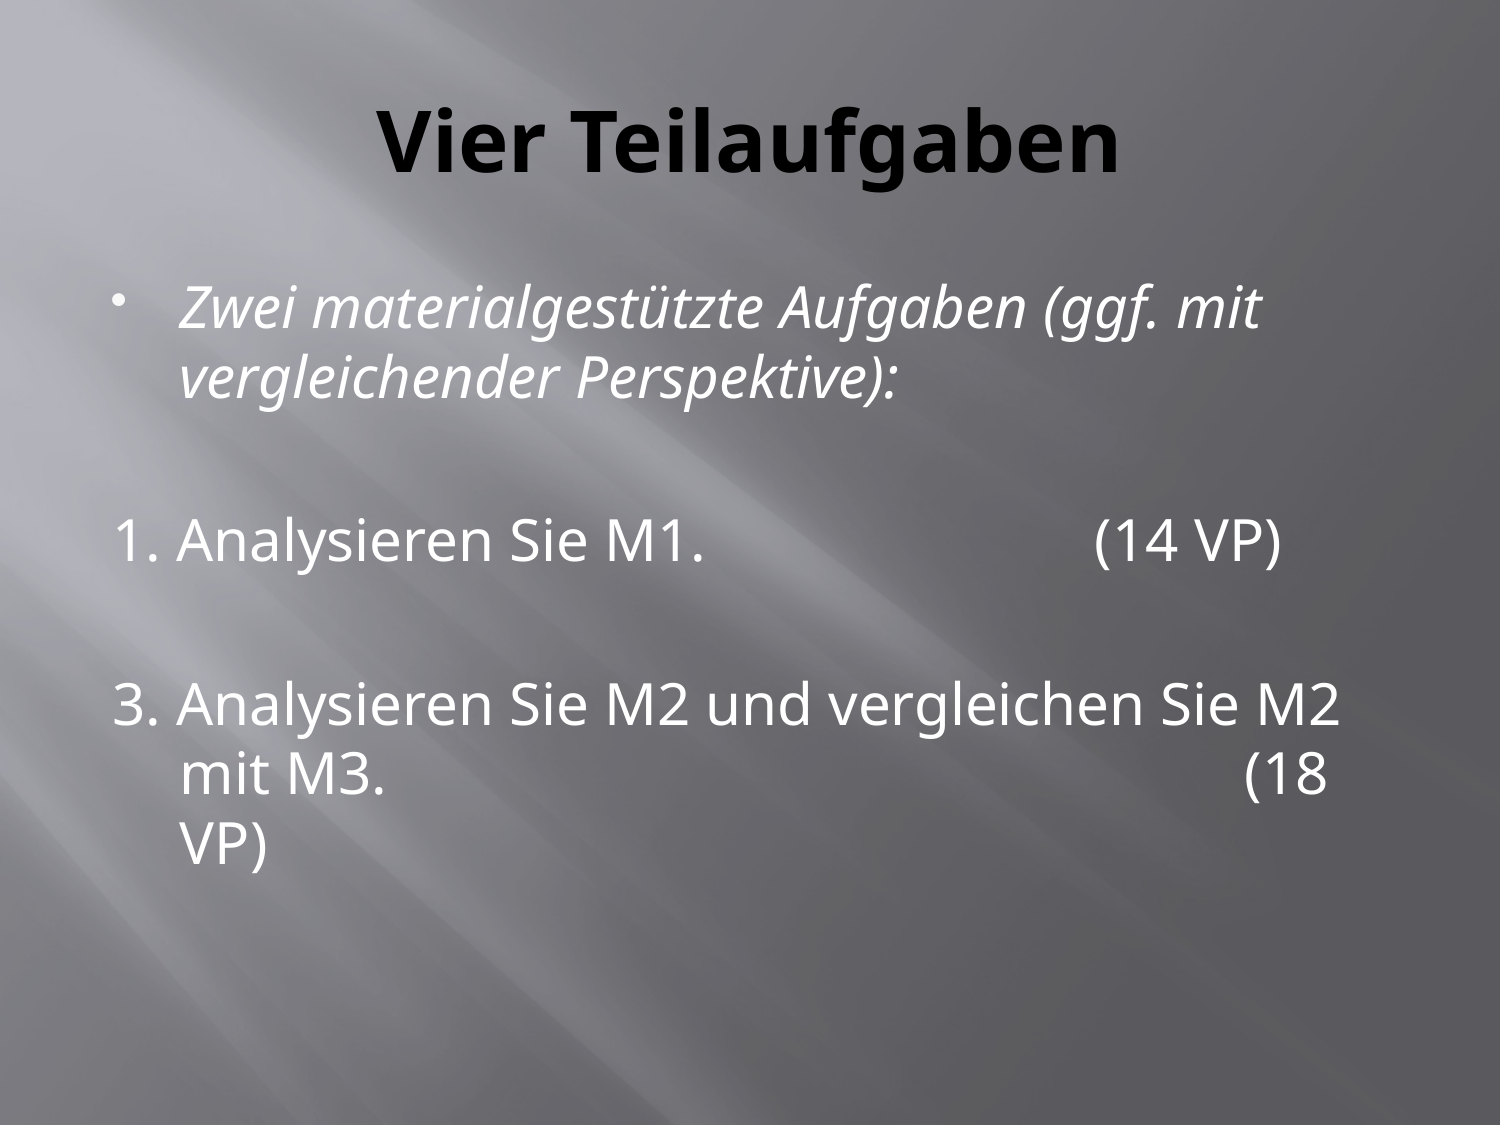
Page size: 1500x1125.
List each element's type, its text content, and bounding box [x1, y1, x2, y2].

title Vier Teilaufgaben [75, 45, 1425, 233]
list Zwei materialgestützte Aufgaben (ggf. mit vergleichender Perspektive): 1. Analysieren Sie M1. (14 VP) 3. Analysieren Sie M2 und vergleichen Sie M2 mit M3. (18 VP) [75, 262, 1425, 1035]
